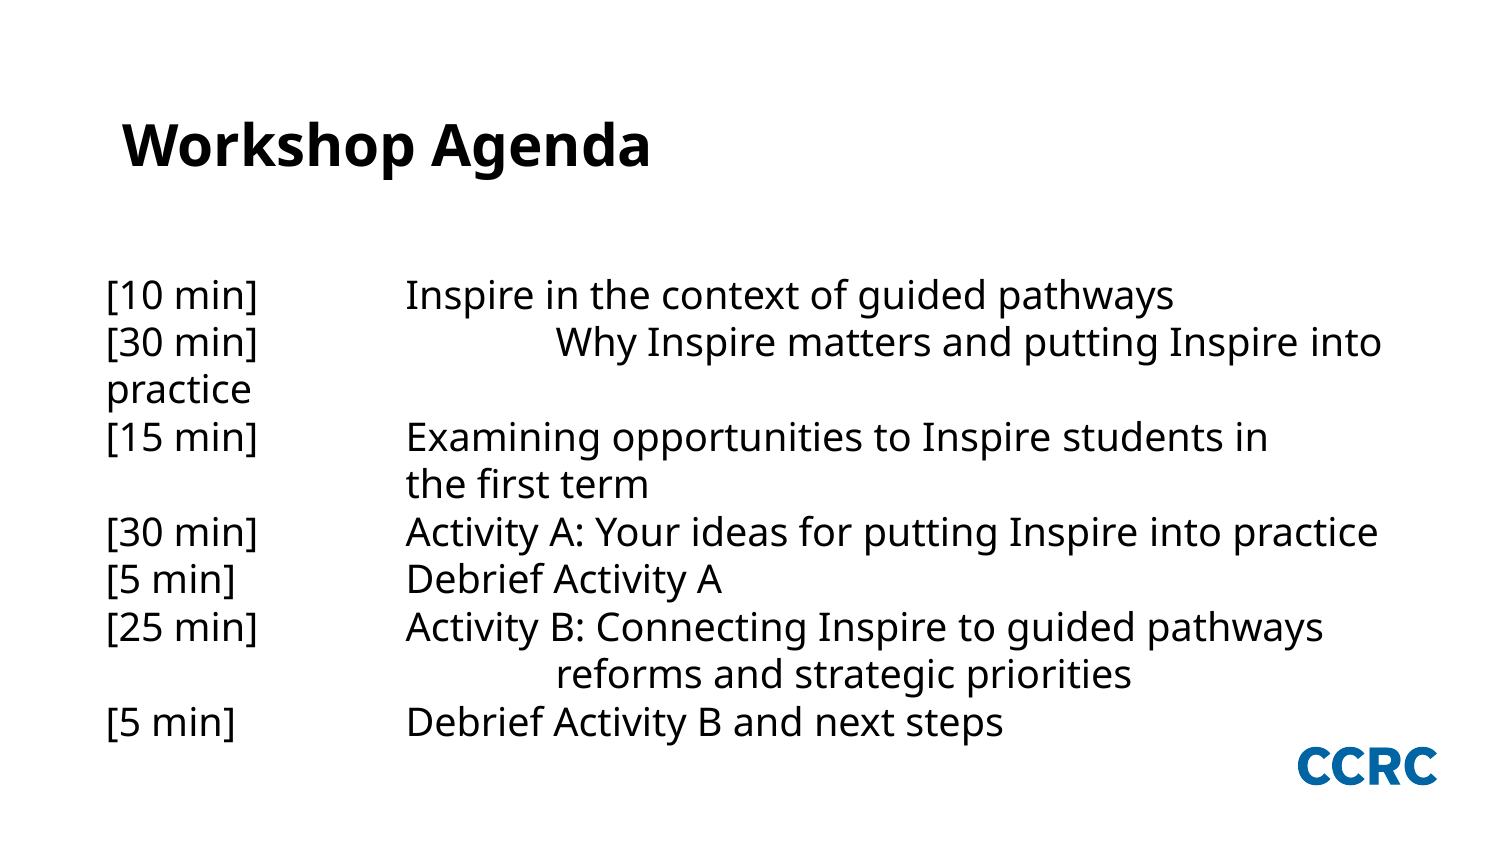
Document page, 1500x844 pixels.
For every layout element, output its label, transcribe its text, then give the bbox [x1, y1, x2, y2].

list [10 min] Inspire in the context of guided pathways [30 min] Why Inspire matters and putting Inspire into practice [15 min] Examining opportunities to Inspire students in the first term [30 min] Activity A: Your ideas for putting Inspire into practice [5 min] Debrief Activity A [25 min] Activity B: Connecting Inspire to guided pathways reforms and strategic priorities [5 min] Debrief Activity B and next steps [105, 269, 1388, 751]
picture [1295, 740, 1440, 792]
title Workshop Agenda [107, 93, 1390, 234]
